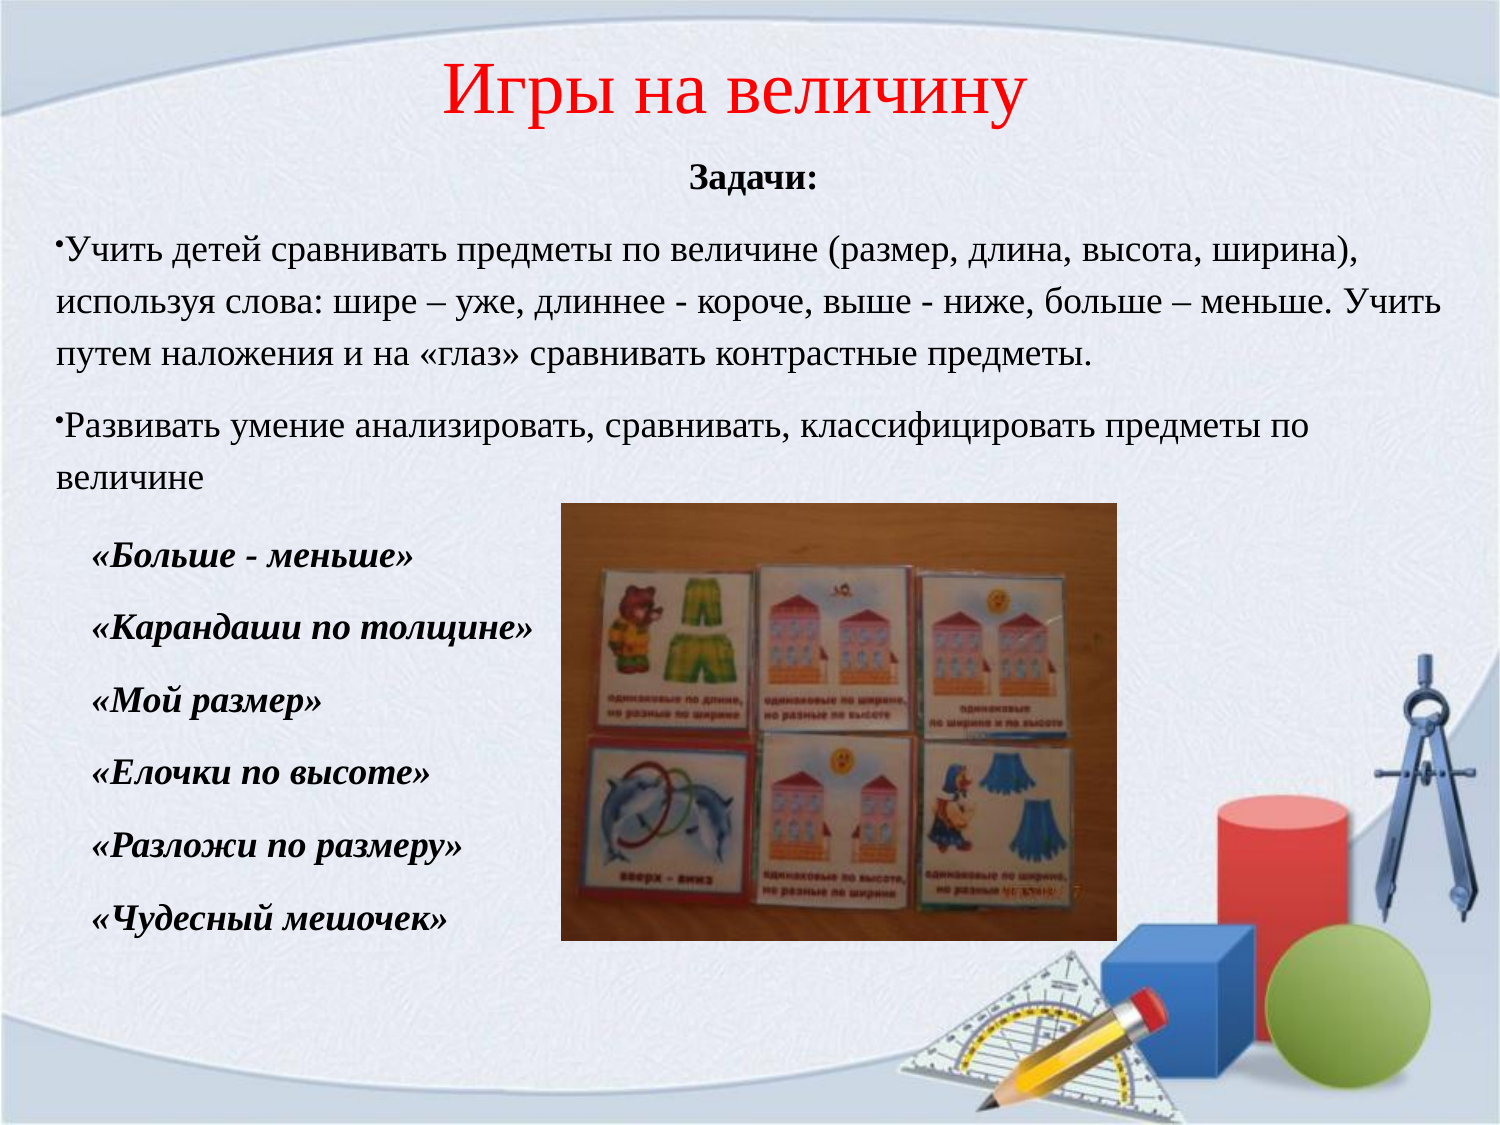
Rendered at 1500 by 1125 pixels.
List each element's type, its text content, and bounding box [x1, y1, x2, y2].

text_box Задачи: Учить детей сравнивать предметы по величине (размер, длина, высота, ширина), используя слова: шире – уже, длиннее - короче, выше - ниже, больше – меньше. Учить путем наложения и на «глаз» сравнивать контрастные предметы. Развивать умение анализировать, сравнивать, классифицировать предметы по величине [41, 137, 1467, 505]
text_box Игры на величину [427, 30, 1044, 136]
text_box «Больше - меньше» «Карандаши по толщине» «Мой размер» «Елочки по высоте» «Разложи по размеру» «Чудесный мешочек» [76, 515, 1027, 1018]
picture [0, 0, 1500, 1125]
